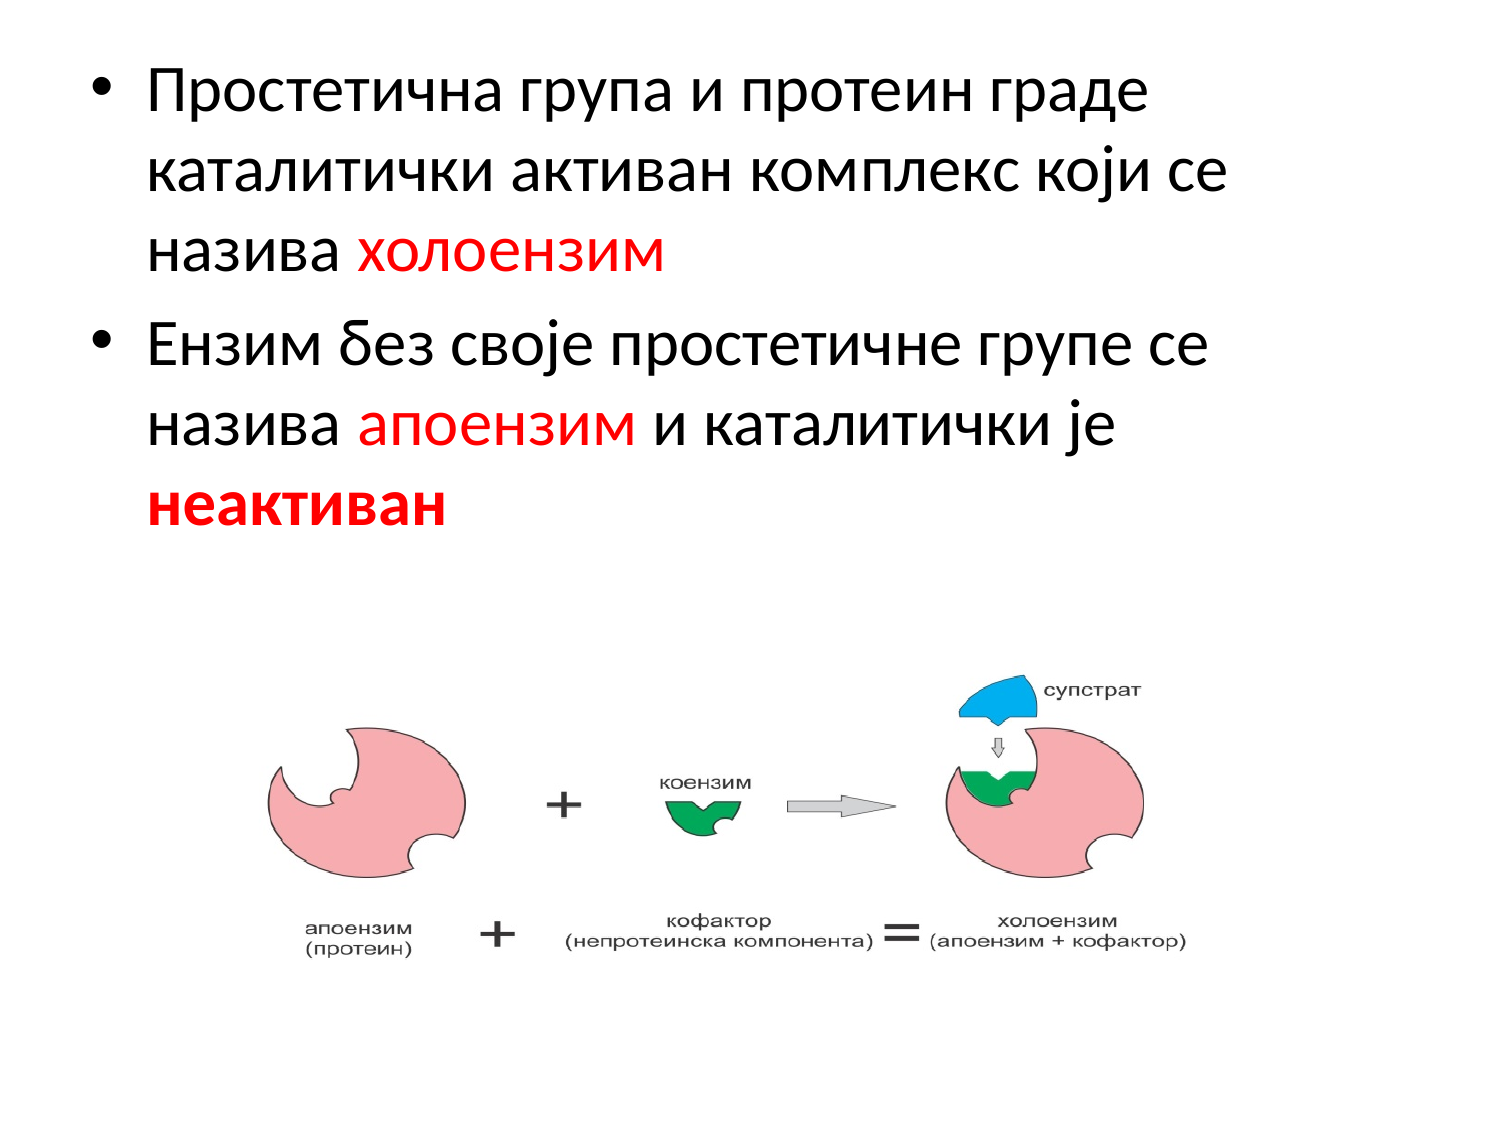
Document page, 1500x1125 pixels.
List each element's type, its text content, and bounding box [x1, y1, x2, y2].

list Простетична група и протеин граде каталитички активан комплекс који се назива холоензим Ензим без своје простетичне групе се назива апоензим и каталитички је неактиван [75, 37, 1425, 1005]
picture [199, 537, 1251, 1101]
